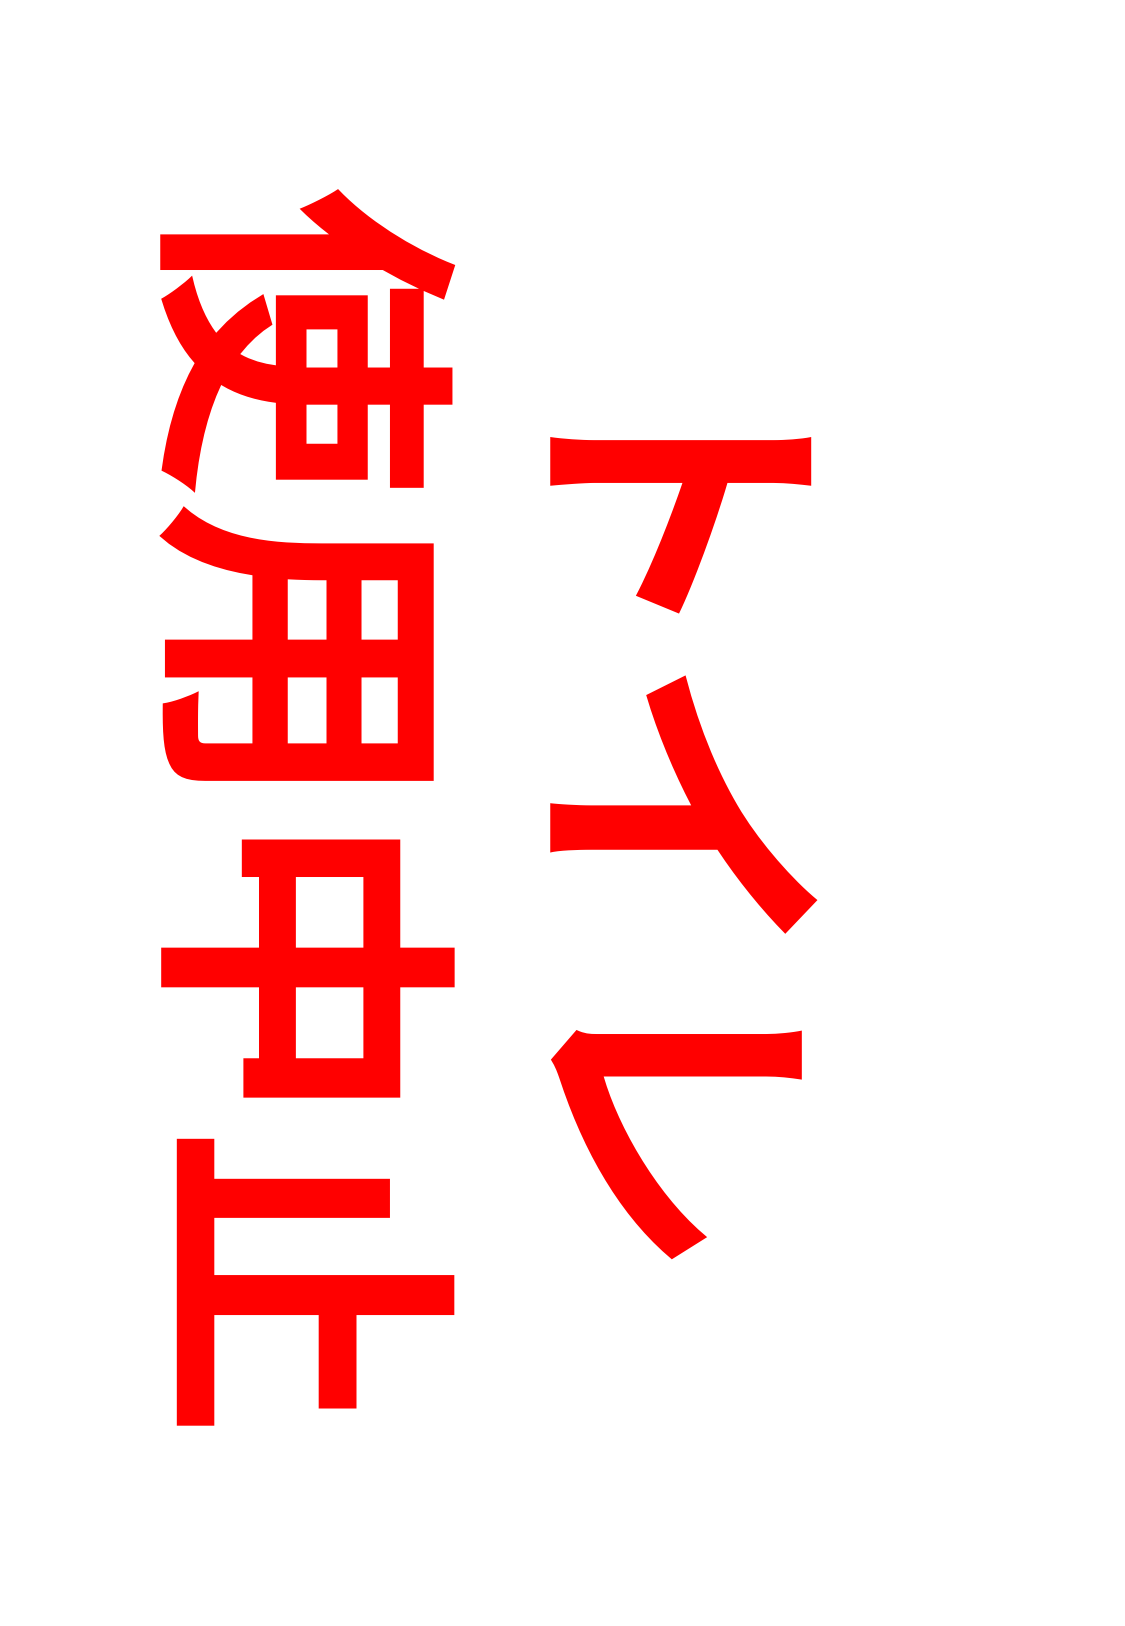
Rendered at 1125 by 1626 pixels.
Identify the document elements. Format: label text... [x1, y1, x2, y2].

text_box トイレ 使用中止 [119, 0, 908, 1625]
